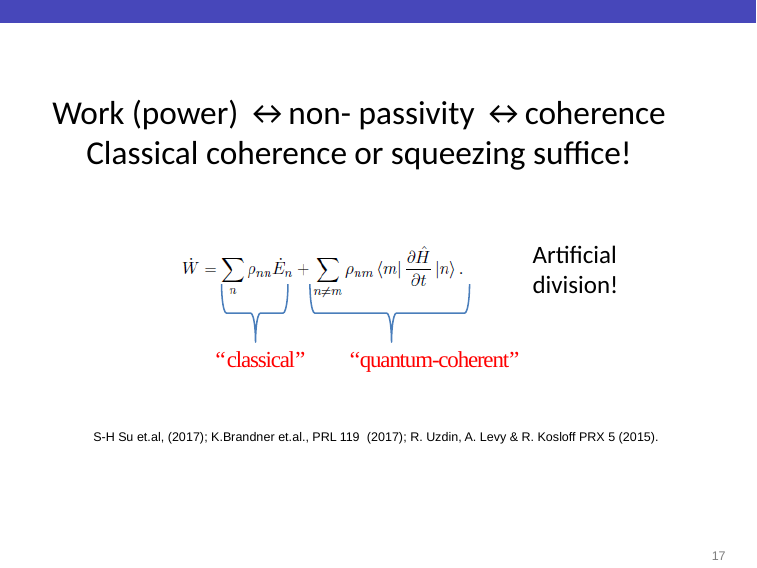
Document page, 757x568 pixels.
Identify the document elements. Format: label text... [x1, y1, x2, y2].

slide_number 16 [701, 547, 745, 563]
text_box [177, 246, 554, 376]
text_box Artificial division! [517, 231, 691, 306]
text_box S-H Su et.al, (2017); K.Brandner et.al., PRL 119 (2017); R. Uzdin, A. Levy & R. Kosloff PRX 5 (2015). [78, 421, 701, 452]
text_box Work (power) ↔non- passivity ↔coherence Classical coherence or squeezing suffice! [28, 83, 691, 179]
